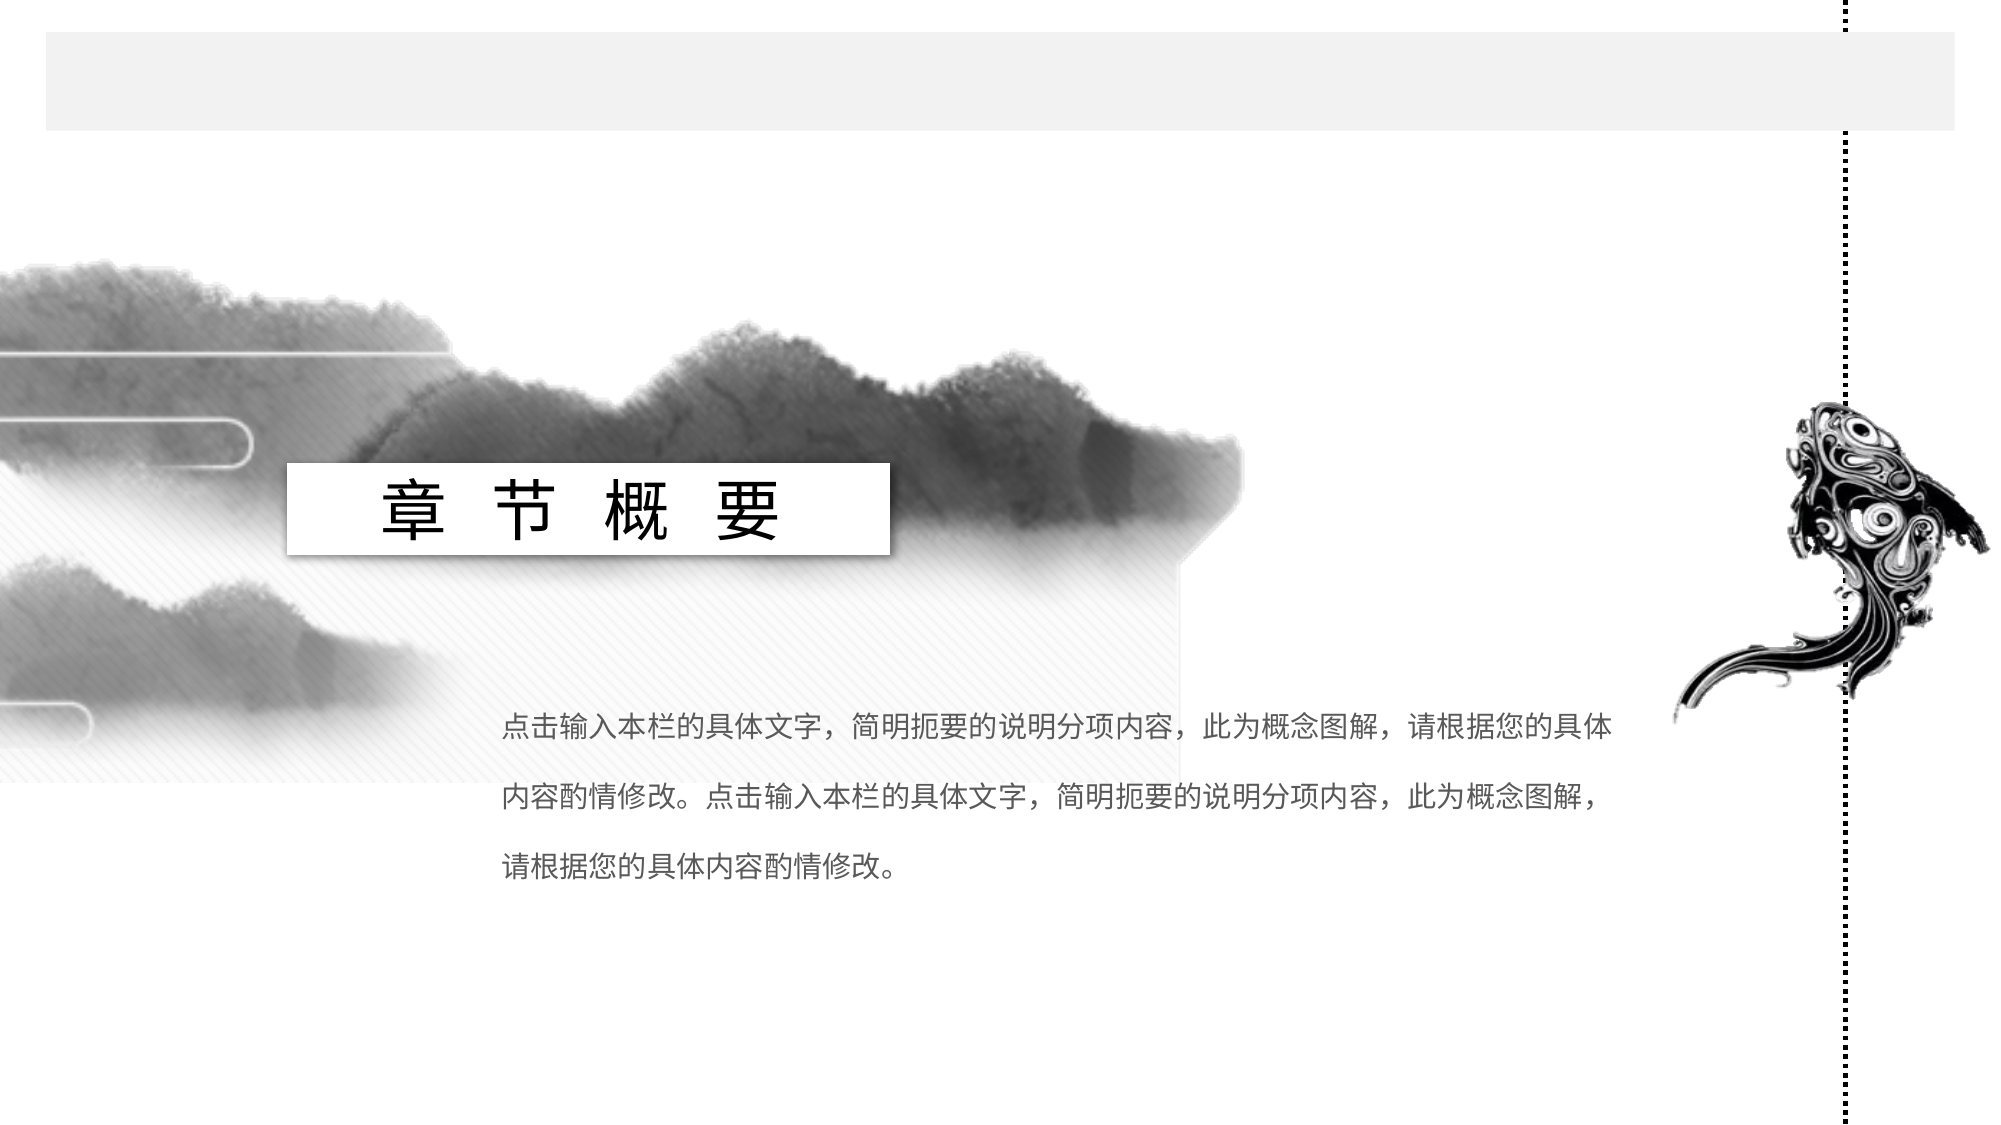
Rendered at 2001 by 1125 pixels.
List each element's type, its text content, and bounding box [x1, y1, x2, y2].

text_box 点击输入本栏的具体文字，简明扼要的说明分项内容，此为概念图解，请根据您的具体内容酌情修改。点击输入本栏的具体文字，简明扼要的说明分项内容，此为概念图解，请根据您的具体内容酌情修改。 [486, 783, 1628, 946]
picture [0, 0, 1627, 783]
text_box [1627, 0, 2000, 783]
